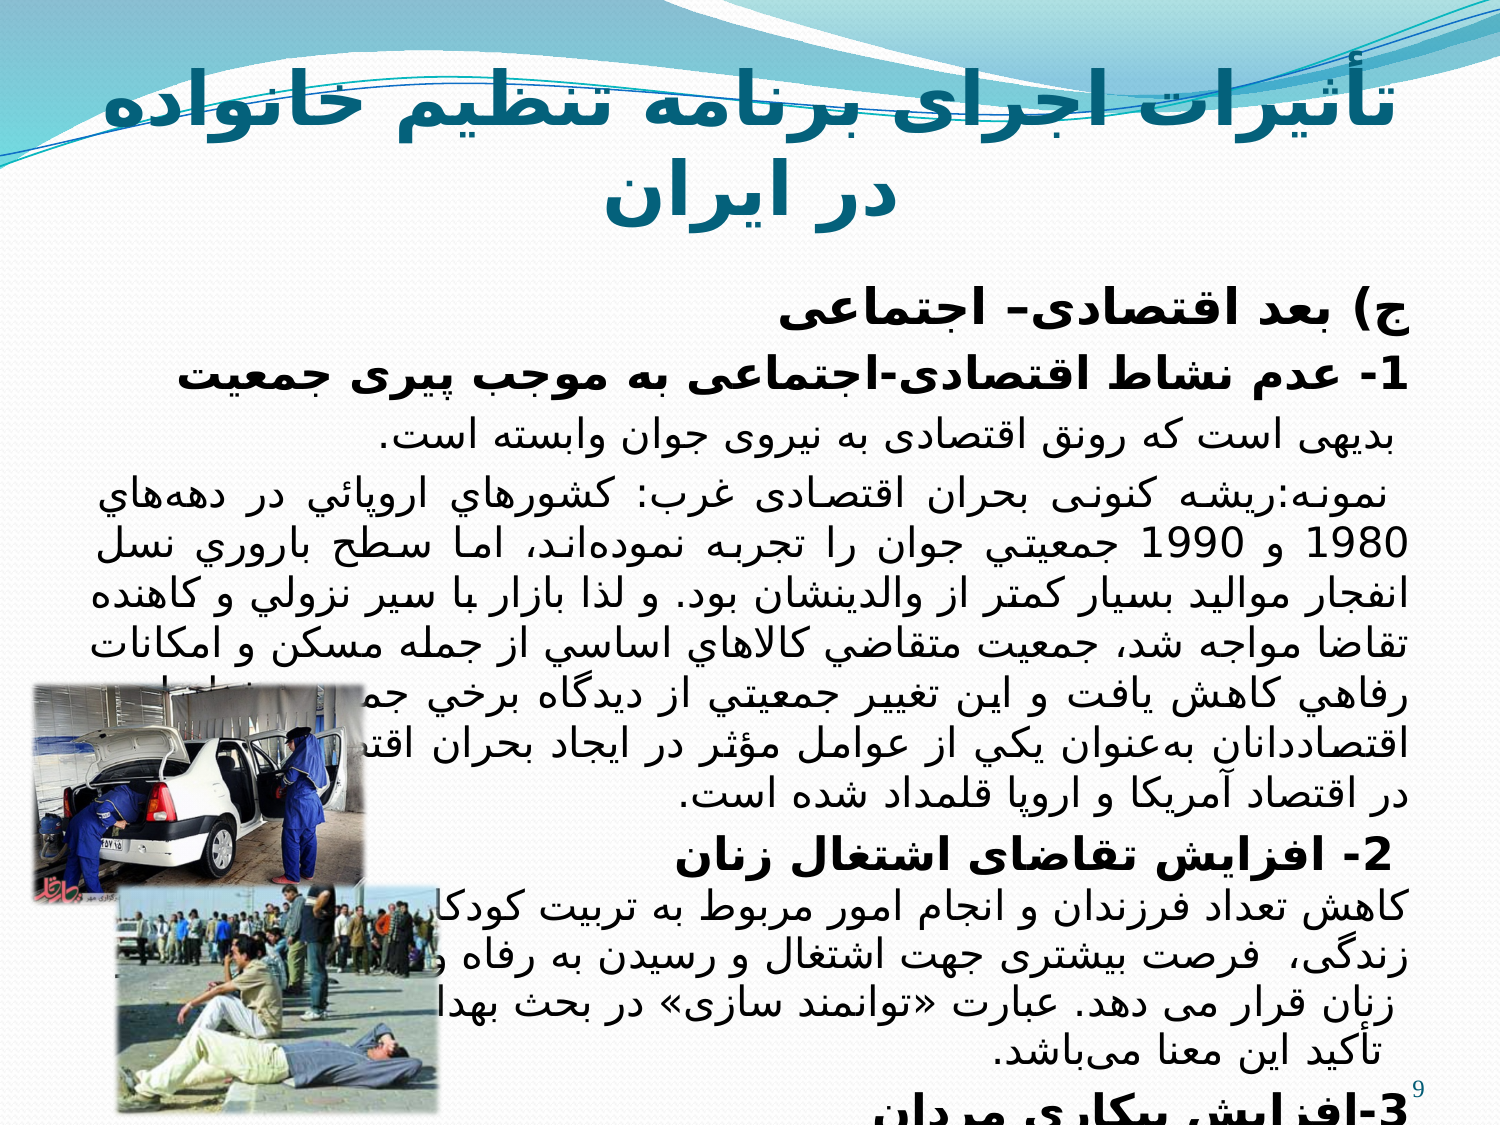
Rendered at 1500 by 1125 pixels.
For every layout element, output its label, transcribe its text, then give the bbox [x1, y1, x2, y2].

picture [29, 680, 444, 1118]
list ج) بعد اقتصادی– اجتماعی 1- عدم نشاط اقتصادی-اجتماعی به موجب پیری جمعیت بدیهی است که رونق اقتصادی به نیروی جوان وابسته است. نمونه:ریشه کنونی بحران اقتصادی غرب: كشورهاي اروپائي در دهه‌هاي 1980 و 1990 جمعيتي جوان را تجربه نموده‌اند، اما سطح باروري نسل انفجار مواليد بسيار كمتر از والدينشان بود. و لذا بازار با سير نزولي و كاهنده تقاضا مواجه شد، جمعيت متقاضي كالاهاي اساسي از جمله مسكن و امكانات رفاهي كاهش يافت و اين تغيير جمعيتي از ديدگاه برخي‌ جمعيت شناسان و اقتصاددانان به‌عنوان يكي از عوامل مؤثر در ايجاد بحران اقتصادي قرن اخير در اقتصاد آمريكا و اروپا قلمداد شده است. 2- افزایش تقاضای اشتغال زنان کاهش تعداد فرزندان و انجام امور مربوط به تربیت کودکان و مکانیزه شدن زندگی، فرصت بیشتری جهت اشتغال و رسیدن به رفاه و آسایش، در اختیار زنان قرار می دهد. عبارت «توانمند سازی» در بحث بهداشت باروری تأکید این معنا می‌باشد. 3-افزایش بیکاری مردان [75, 267, 1425, 1038]
title تأثیرات اجرای برنامه تنظیم خانواده در ایران [76, 42, 1427, 231]
slide_number 9 [1299, 1042, 1425, 1103]
